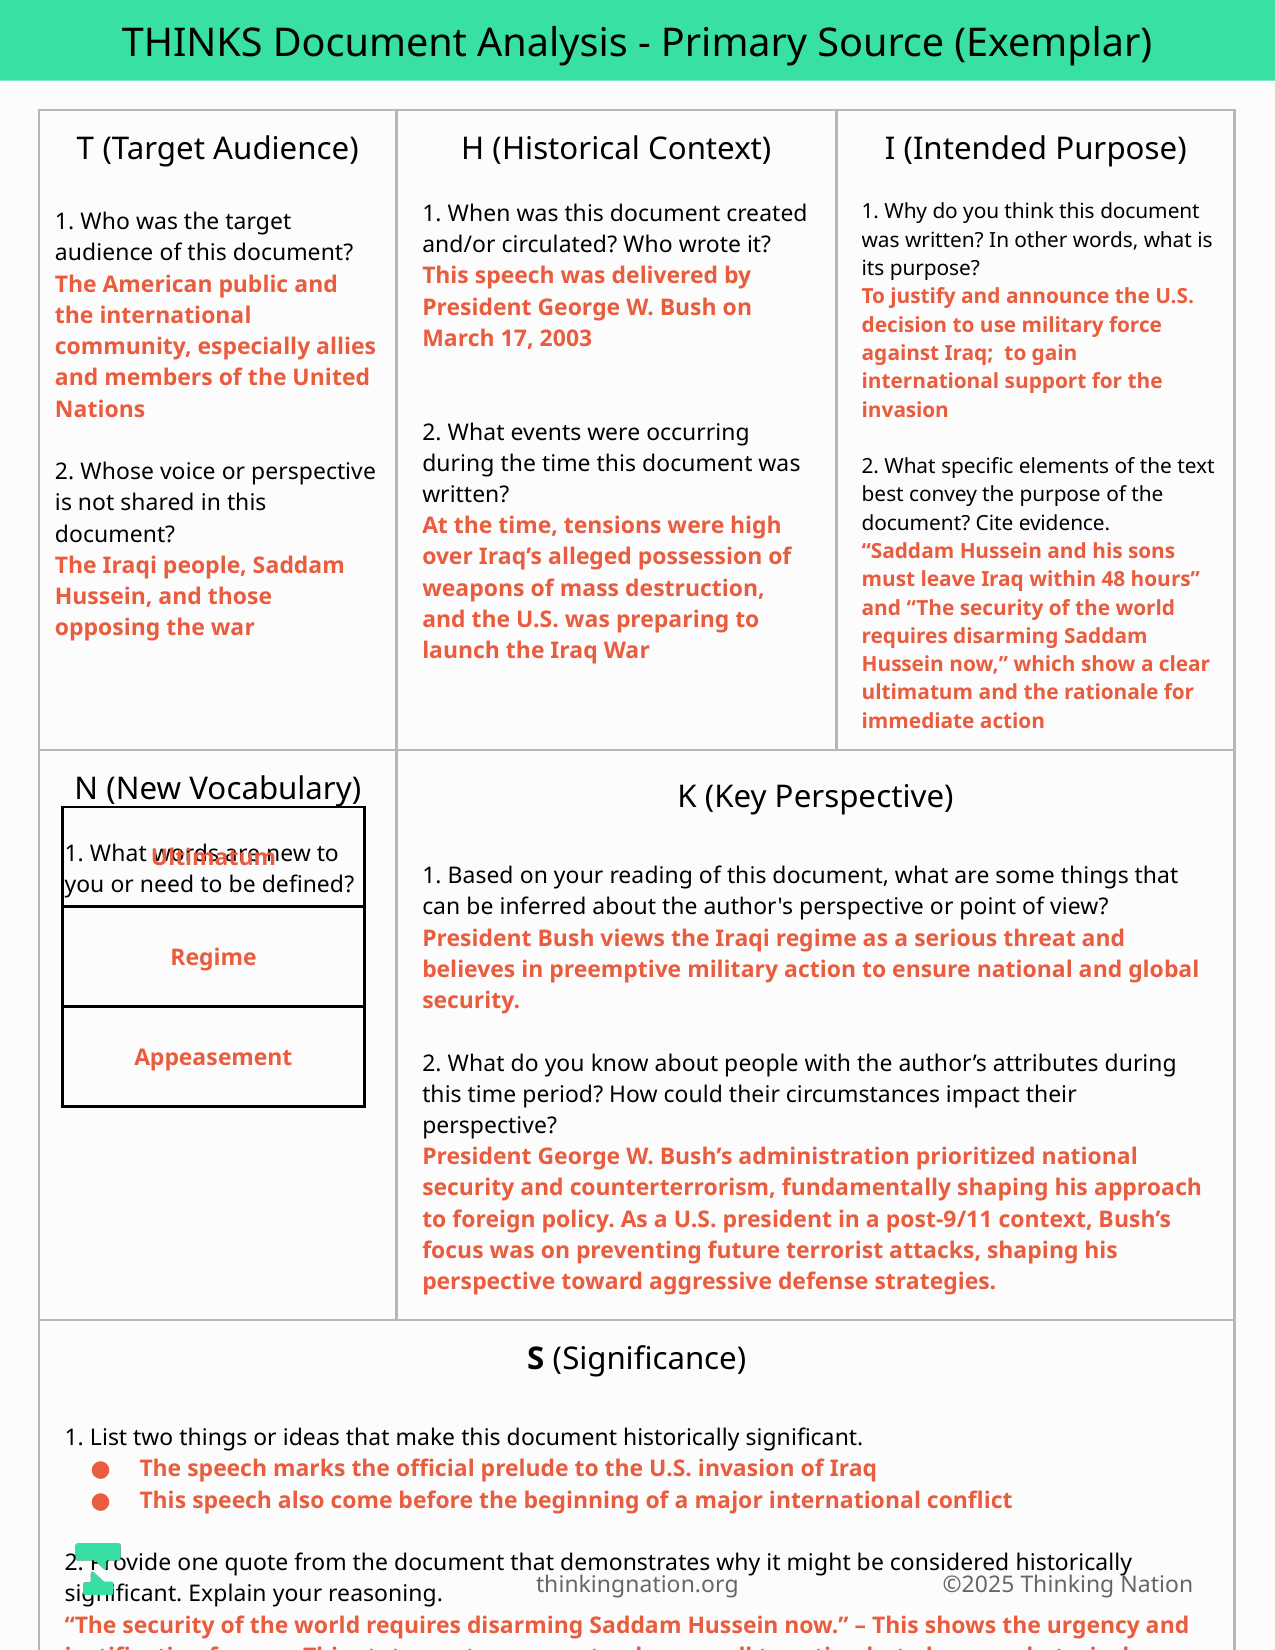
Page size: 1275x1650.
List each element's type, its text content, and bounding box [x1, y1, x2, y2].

table_header I (Intended Purpose) 1. Why do you think this document was written? In other words, what is its purpose? To justify and announce the U.S. decision to use military force against Iraq; to gain international support for the invasion 2. What specific elements of the text best convey the purpose of the document? Cite evidence. “Saddam Hussein and his sons must leave Iraq within 48 hours” and “The security of the world requires disarming Saddam Hussein now,” which show a clear ultimatum and the rationale for immediate action [838, 111, 1233, 749]
table_header Ultimatum [64, 808, 363, 905]
table_header T (Target Audience) 1. Who was the target audience of this document? The American public and the international community, especially allies and members of the United Nations 2. Whose voice or perspective is not shared in this document? The Iraqi people, Saddam Hussein, and those opposing the war [40, 111, 395, 749]
table_header H (Historical Context) 1. When was this document created and/or circulated? Who wrote it? This speech was delivered by President George W. Bush on March 17, 2003 2. What events were occurring during the time this document was written? At the time, tensions were high over Iraq’s alleged possession of weapons of mass destruction, and the U.S. was preparing to launch the Iraq War [398, 111, 835, 749]
table_cell Appeasement [64, 1008, 363, 1105]
table_cell N (New Vocabulary) 1. What words are new to you or need to be defined? [40, 751, 395, 1319]
text_box THINKS Document Analysis - Primary Source (Exemplar) [0, 0, 1275, 81]
text_box thinkingnation.org [486, 1553, 789, 1605]
picture [62, 1533, 134, 1605]
table_cell Regime [64, 908, 363, 1005]
table_cell K (Key Perspective) 1. Based on your reading of this document, what are some things that can be inferred about the author's perspective or point of view? President Bush views the Iraqi regime as a serious threat and believes in preemptive military action to ensure national and global security. 2. What do you know about people with the author’s attributes during this time period? How could their circumstances impact their perspective? President George W. Bush’s administration prioritized national security and counterterrorism, fundamentally shaping his approach to foreign policy. As a U.S. president in a post-9/11 context, Bush’s focus was on preventing future terrorist attacks, shaping his perspective toward aggressive defense strategies. [398, 751, 1233, 1319]
table_cell S (Significance) 1. List two things or ideas that make this document historically significant. The speech marks the official prelude to the U.S. invasion of Iraq This speech also come before the beginning of a major international conflict 2. Provide one quote from the document that demonstrates why it might be considered historically significant. Explain your reasoning. “The security of the world requires disarming Saddam Hussein now.” – This shows the urgency and justification for war. This statement serves not only as a call to action but also as a rhetorical device to frame Saddam Hussein’s regime as an imminent and severe threat to global peace and stability. [40, 1321, 1233, 1650]
text_box ©2025 Thinking Nation [907, 1553, 1210, 1605]
